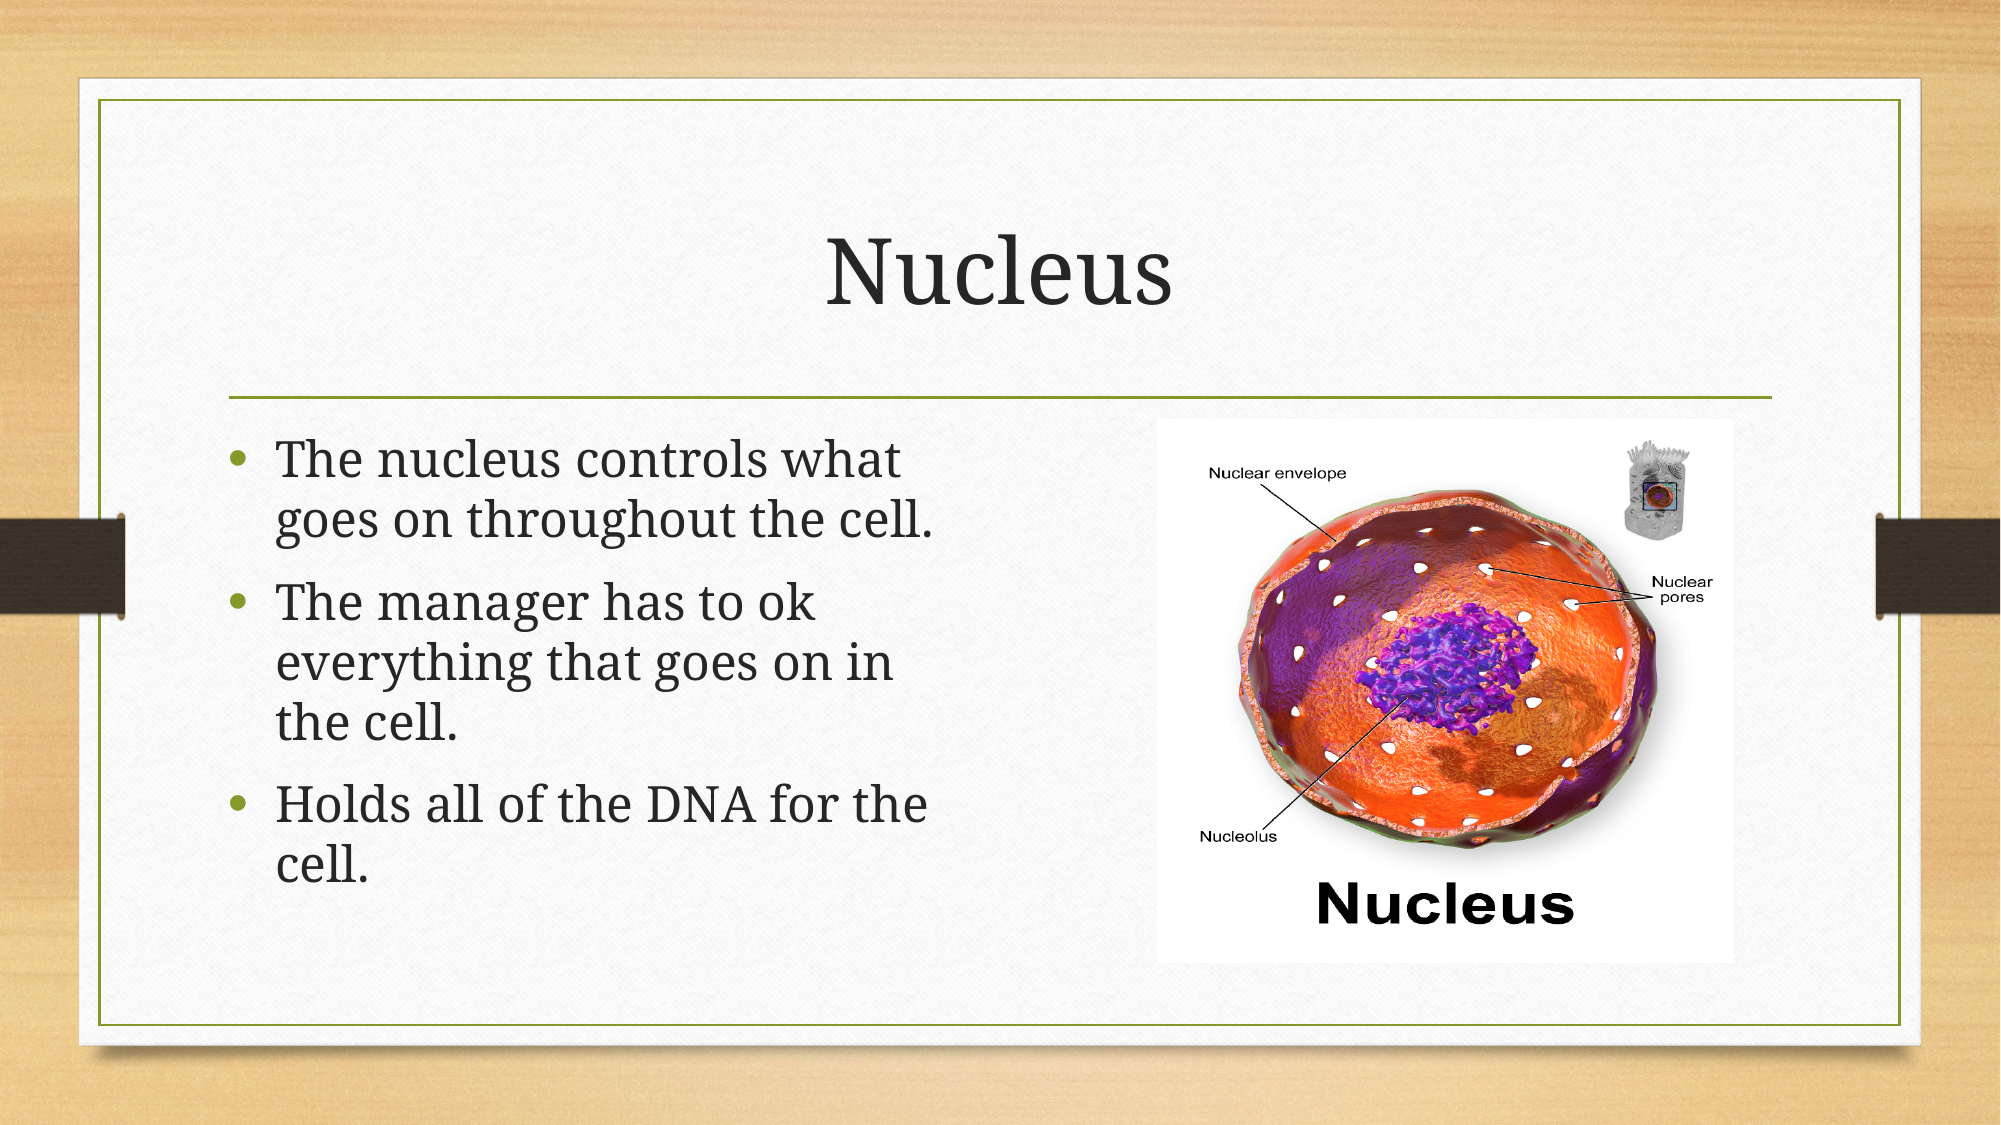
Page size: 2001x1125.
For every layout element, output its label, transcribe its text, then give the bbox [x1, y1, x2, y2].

picture [0, 0, 2001, 1125]
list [1157, 419, 1733, 964]
title Nucleus [212, 161, 1788, 375]
list The nucleus controls what goes on throughout the cell. The manager has to ok everything that goes on in the cell. Holds all of the DNA for the cell. [213, 420, 987, 963]
